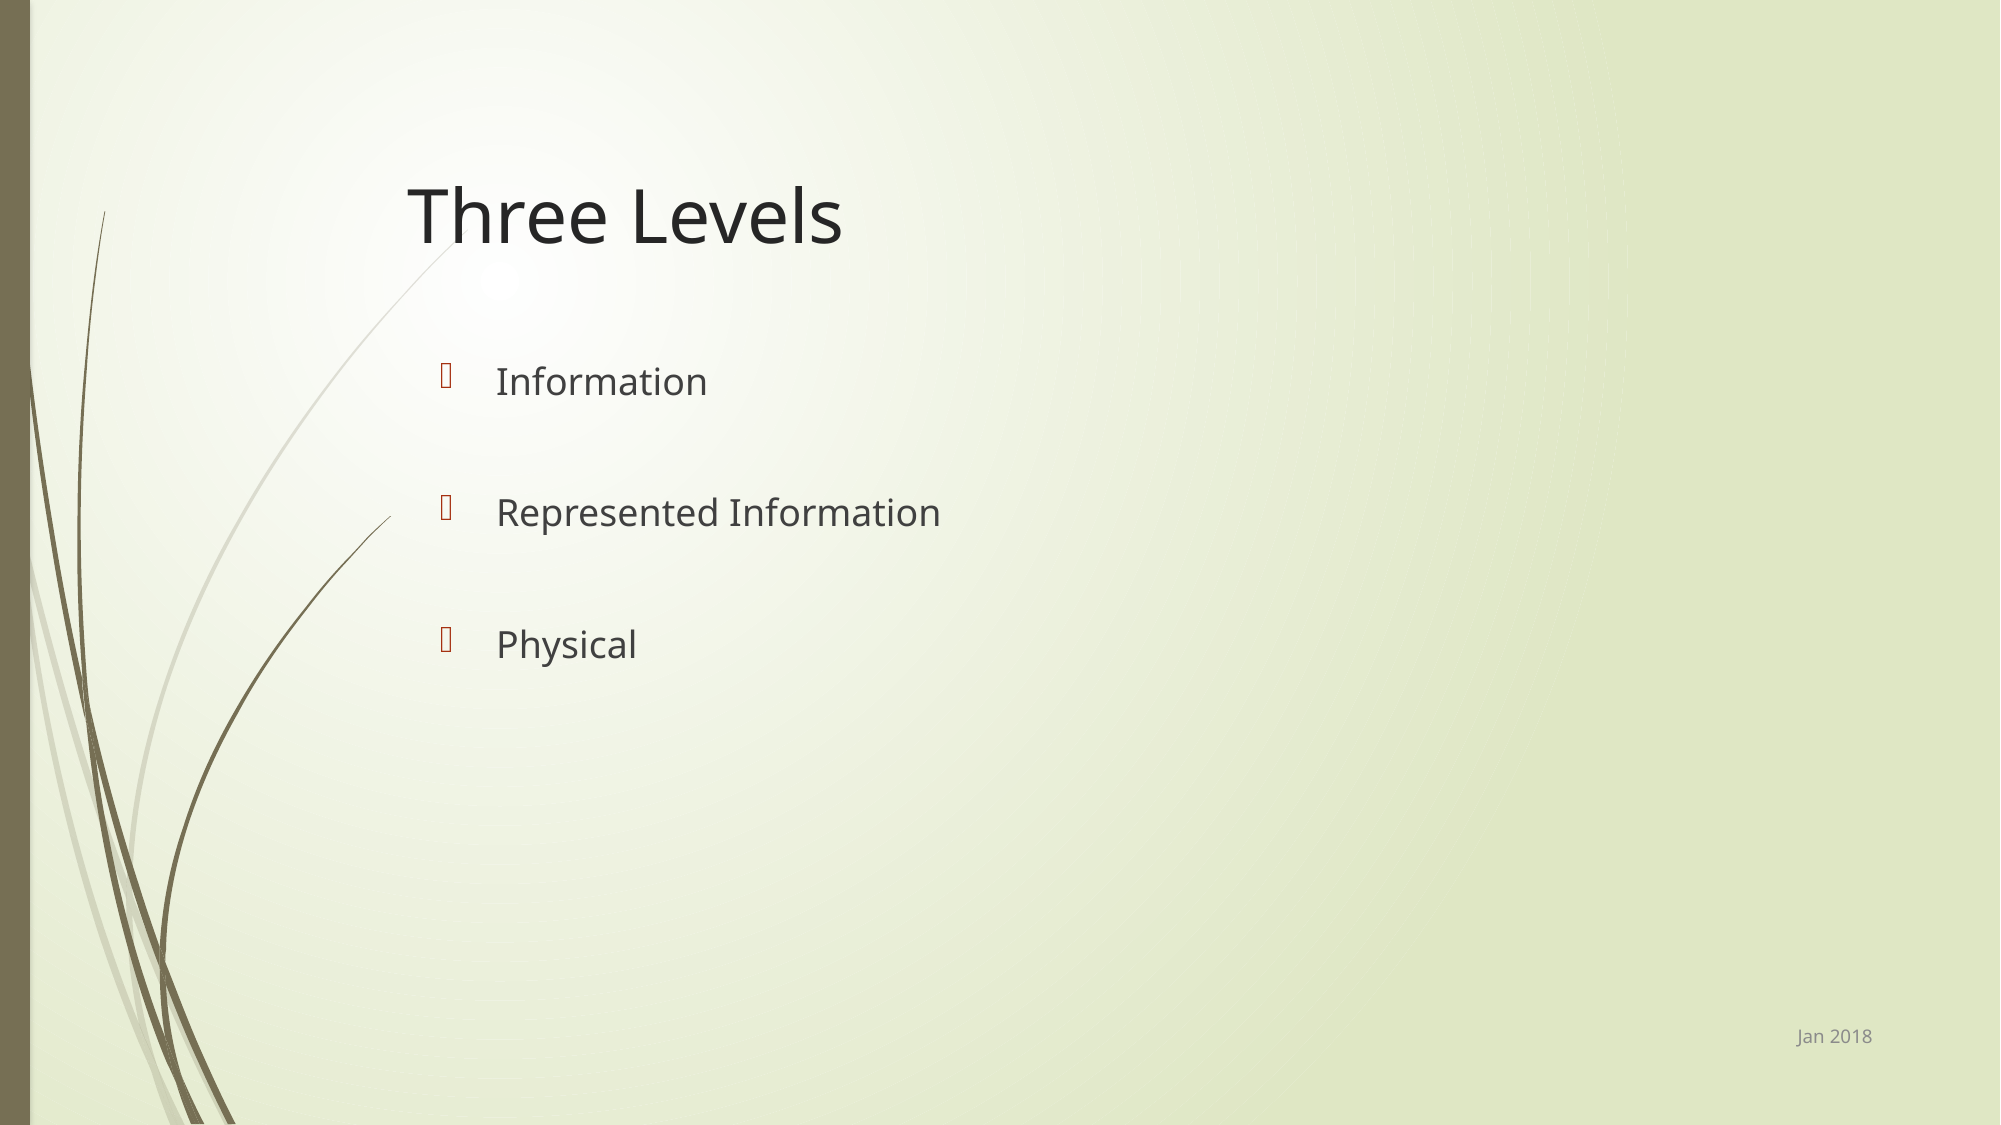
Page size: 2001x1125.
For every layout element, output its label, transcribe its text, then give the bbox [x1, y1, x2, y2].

title Three Levels [392, 141, 1732, 267]
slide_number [1699, 1005, 1888, 1067]
list Information Represented Information Physical [424, 350, 1888, 988]
